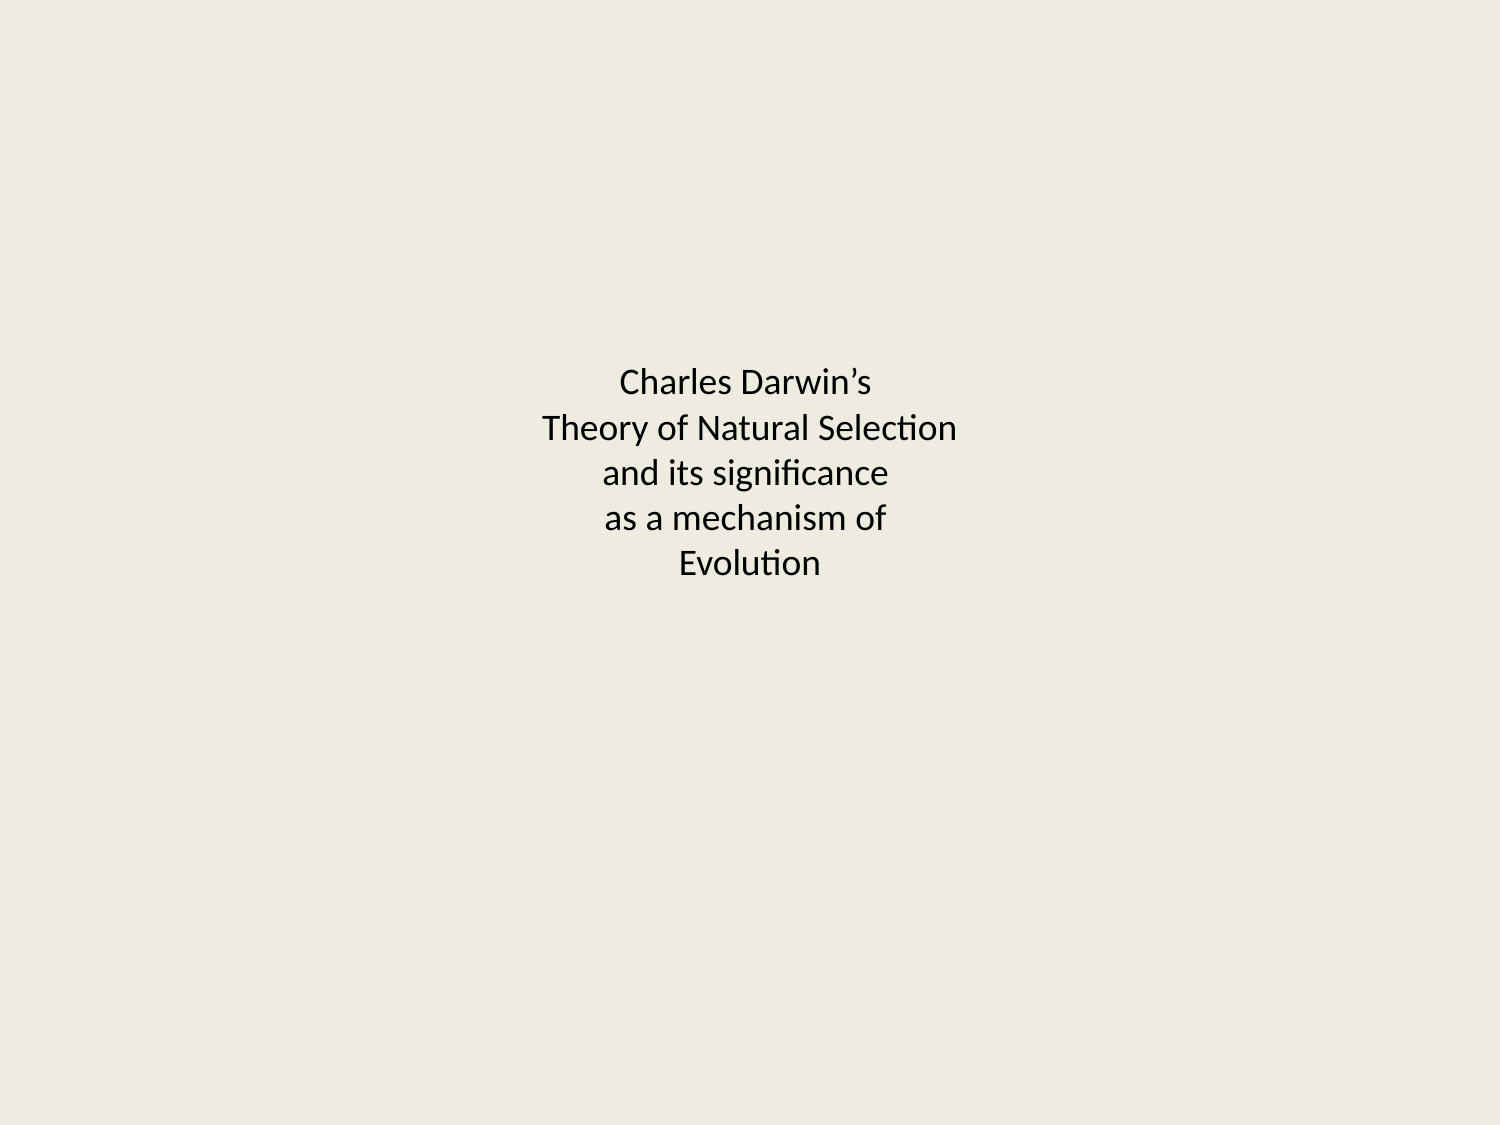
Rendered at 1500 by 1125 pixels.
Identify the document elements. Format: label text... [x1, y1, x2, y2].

title Charles Darwin’s Theory of Natural Selection and its significance as a mechanism of Evolution [112, 349, 1388, 591]
